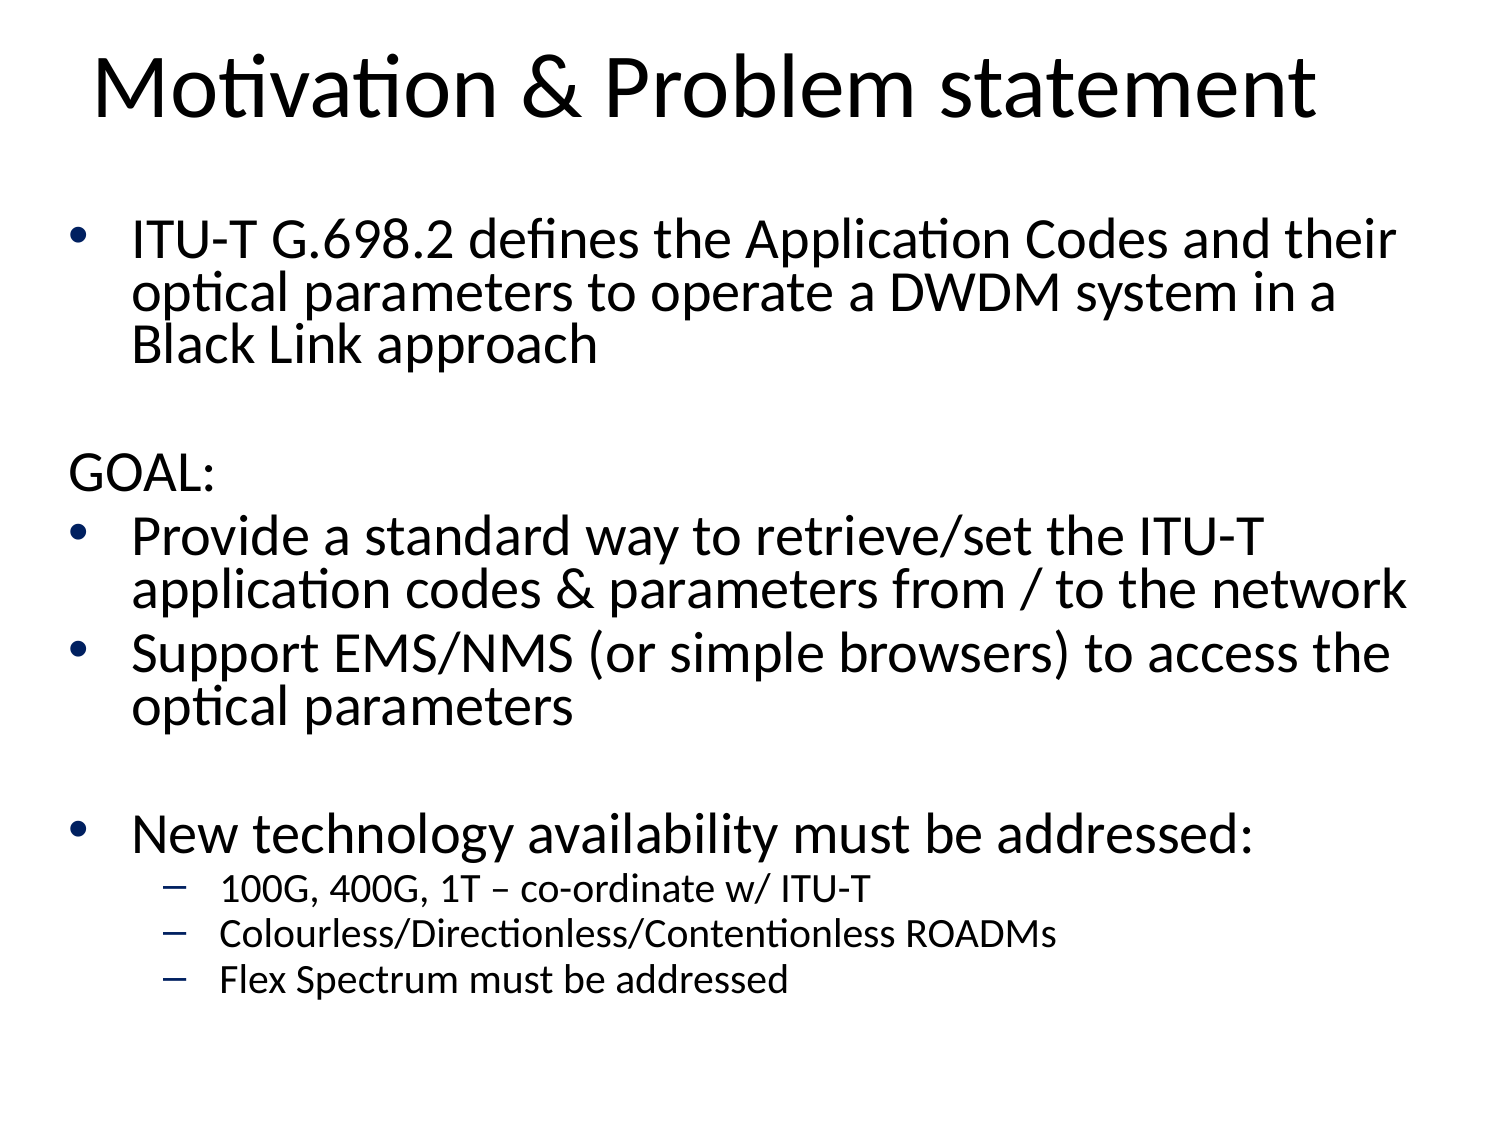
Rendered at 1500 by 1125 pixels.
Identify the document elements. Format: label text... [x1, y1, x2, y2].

title Motivation & Problem statement [37, 24, 1374, 138]
list ITU-T G.698.2 defines the Application Codes and their optical parameters to operate a DWDM system in a Black Link approach GOAL: Provide a standard way to retrieve/set the ITU-T application codes & parameters from / to the network Support EMS/NMS (or simple browsers) to access the optical parameters New technology availability must be addressed: 100G, 400G, 1T – co-ordinate w/ ITU-T Colourless/Directionless/Contentionless ROADMs Flex Spectrum must be addressed [53, 137, 1451, 1088]
